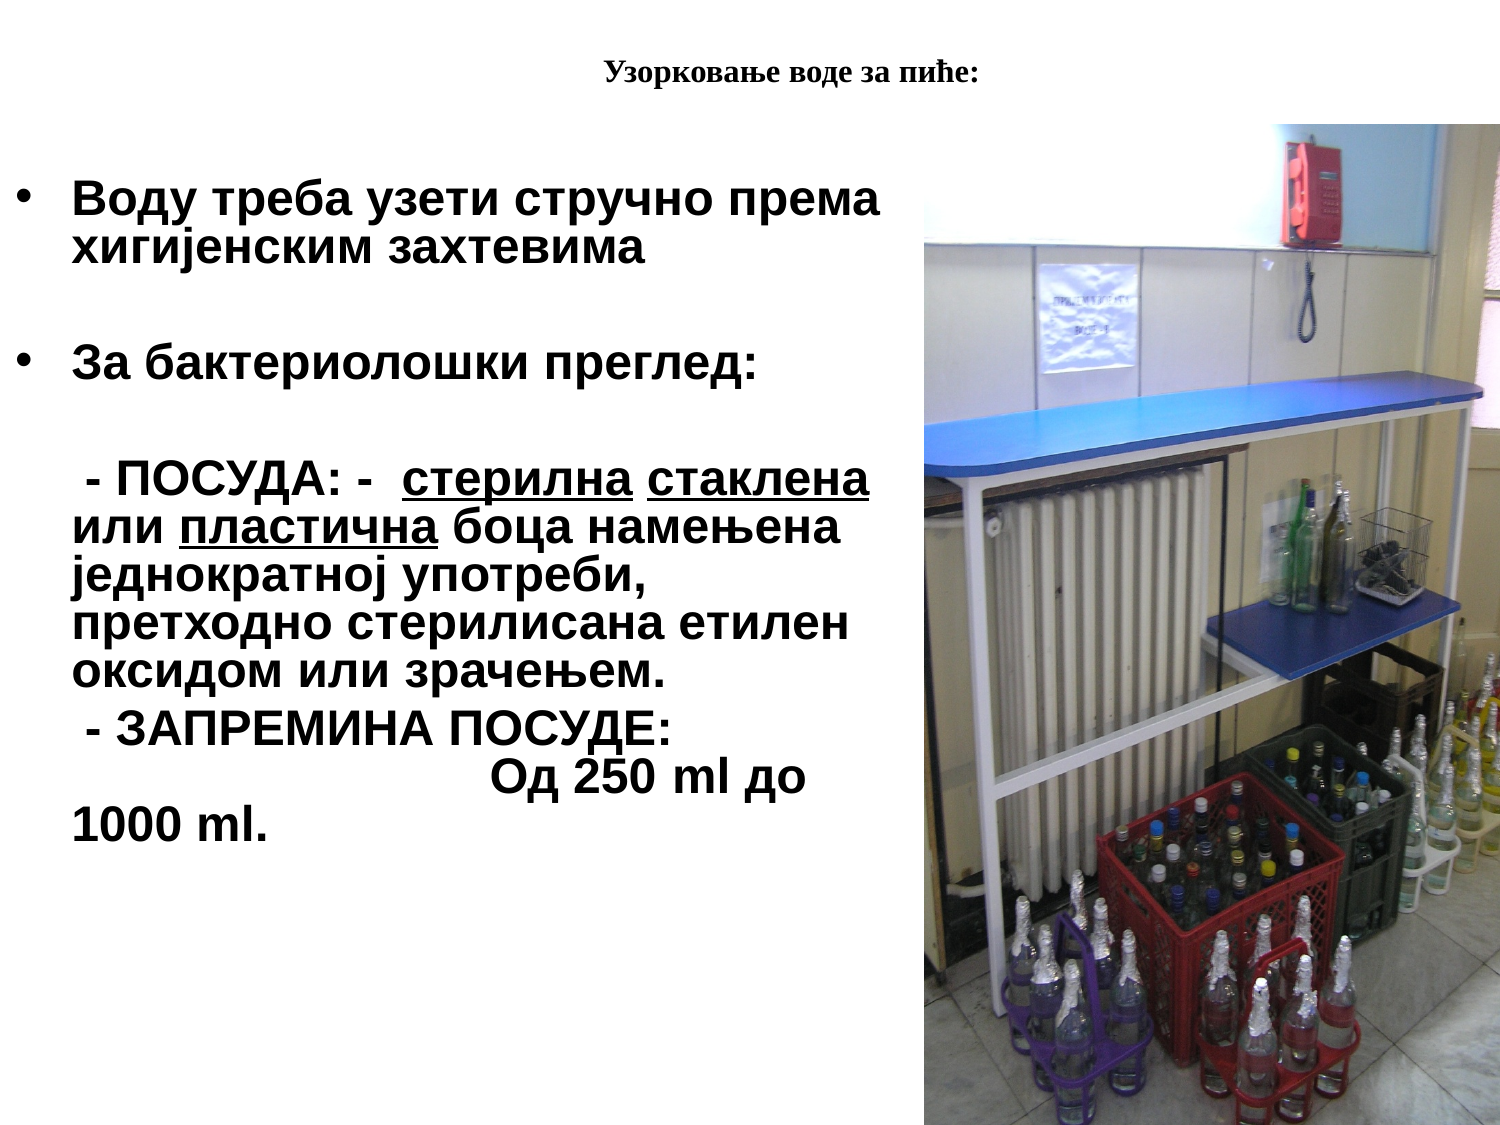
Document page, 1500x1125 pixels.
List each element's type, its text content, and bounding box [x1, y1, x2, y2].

title Узорковање воде за пиће: [0, 37, 1500, 124]
list Воду треба узети стручно према хигијенским захтевима За бактериолошки преглед: - ПОСУДА: - стерилна стаклена или пластична боца намењена једнократној употреби, претходно стерилисана етилен оксидом или зрачењем. - ЗАПРЕМИНА ПОСУДЕ: Од 250 ml до 1000 ml. [0, 99, 926, 1125]
picture [924, 124, 1500, 1125]
